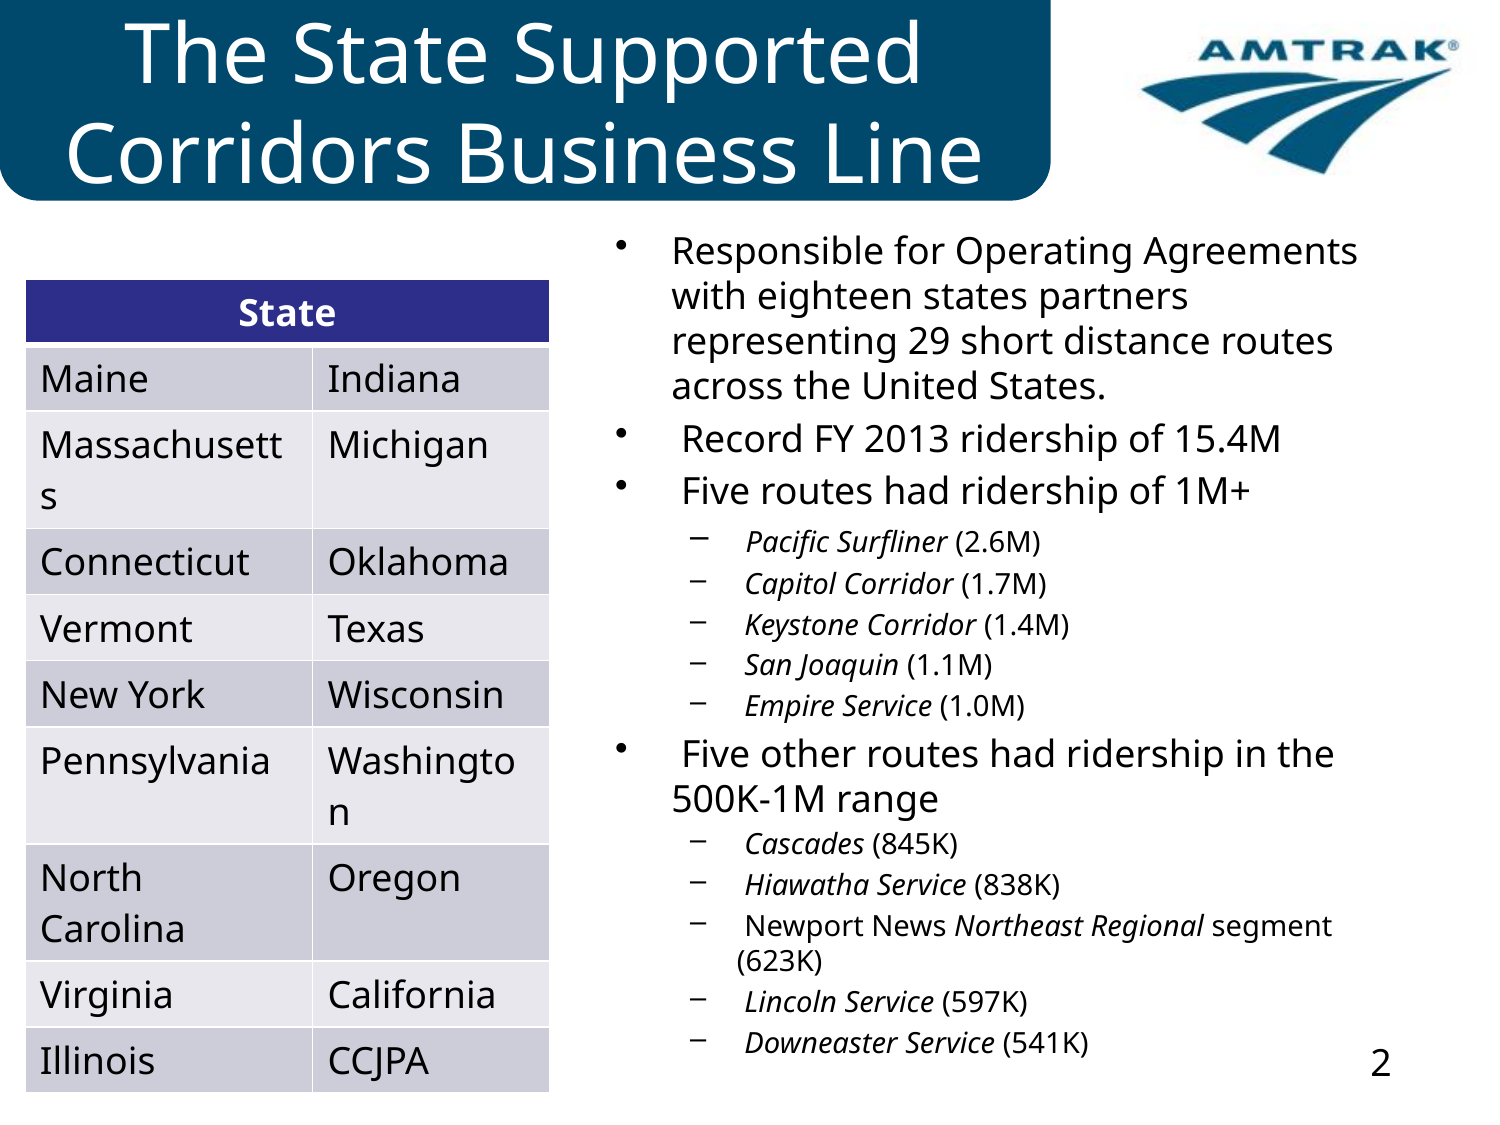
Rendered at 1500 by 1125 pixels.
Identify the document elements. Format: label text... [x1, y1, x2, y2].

picture [398, 175, 427, 183]
picture [607, 175, 613, 182]
picture [629, 175, 635, 182]
list Responsible for Operating Agreements with eighteen states partners representing 29 short distance routes across the United States. Record FY 2013 ridership of 15.4M Five routes had ridership of 1M+ Pacific Surfliner (2.6M) Capitol Corridor (1.7M) Keystone Corridor (1.4M) San Joaquin (1.1M) Empire Service (1.0M) Five other routes had ridership in the 500K-1M range Cascades (845K) Hiawatha Service (838K) Newport News Northeast Regional segment (623K) Lincoln Service (597K) Downeaster Service (541K) [600, 220, 1425, 963]
picture [565, 175, 594, 183]
picture [947, 175, 977, 183]
picture [659, 175, 665, 182]
table_cell Texas [313, 595, 549, 660]
table_cell Massachusetts [26, 412, 312, 528]
picture [894, 175, 900, 182]
title The State Supported Corridors Business Line [37, 24, 1013, 175]
table_cell California [313, 962, 549, 1026]
table_cell Connecticut [26, 529, 312, 594]
picture [77, 175, 111, 183]
picture [924, 175, 930, 182]
table_cell Maine [26, 348, 312, 410]
table_cell New York [26, 661, 312, 726]
picture [209, 175, 215, 182]
table_cell Virginia [26, 962, 312, 1026]
picture [872, 175, 878, 182]
picture [174, 175, 180, 182]
table_cell Pennsylvania [26, 728, 312, 843]
table_cell Vermont [26, 595, 312, 660]
picture [682, 175, 712, 183]
picture [463, 175, 500, 182]
table_cell Wisconsin [313, 661, 549, 726]
table_cell Indiana [313, 348, 549, 410]
picture [243, 175, 249, 182]
table_cell Oklahoma [313, 529, 549, 594]
picture [764, 175, 793, 183]
picture [318, 175, 349, 183]
table_cell Washington [313, 728, 549, 843]
picture [366, 175, 372, 182]
picture [724, 175, 753, 183]
picture [830, 175, 862, 182]
table_cell Michigan [313, 412, 549, 528]
picture [266, 175, 301, 183]
table_header State [26, 280, 549, 342]
picture [1100, 0, 1500, 216]
picture [126, 175, 157, 183]
table_cell Oregon [313, 845, 549, 960]
table_cell Illinois [26, 1028, 312, 1092]
table_cell North Carolina [26, 845, 312, 960]
table_cell CCJPA [313, 1028, 549, 1092]
picture [517, 175, 552, 183]
